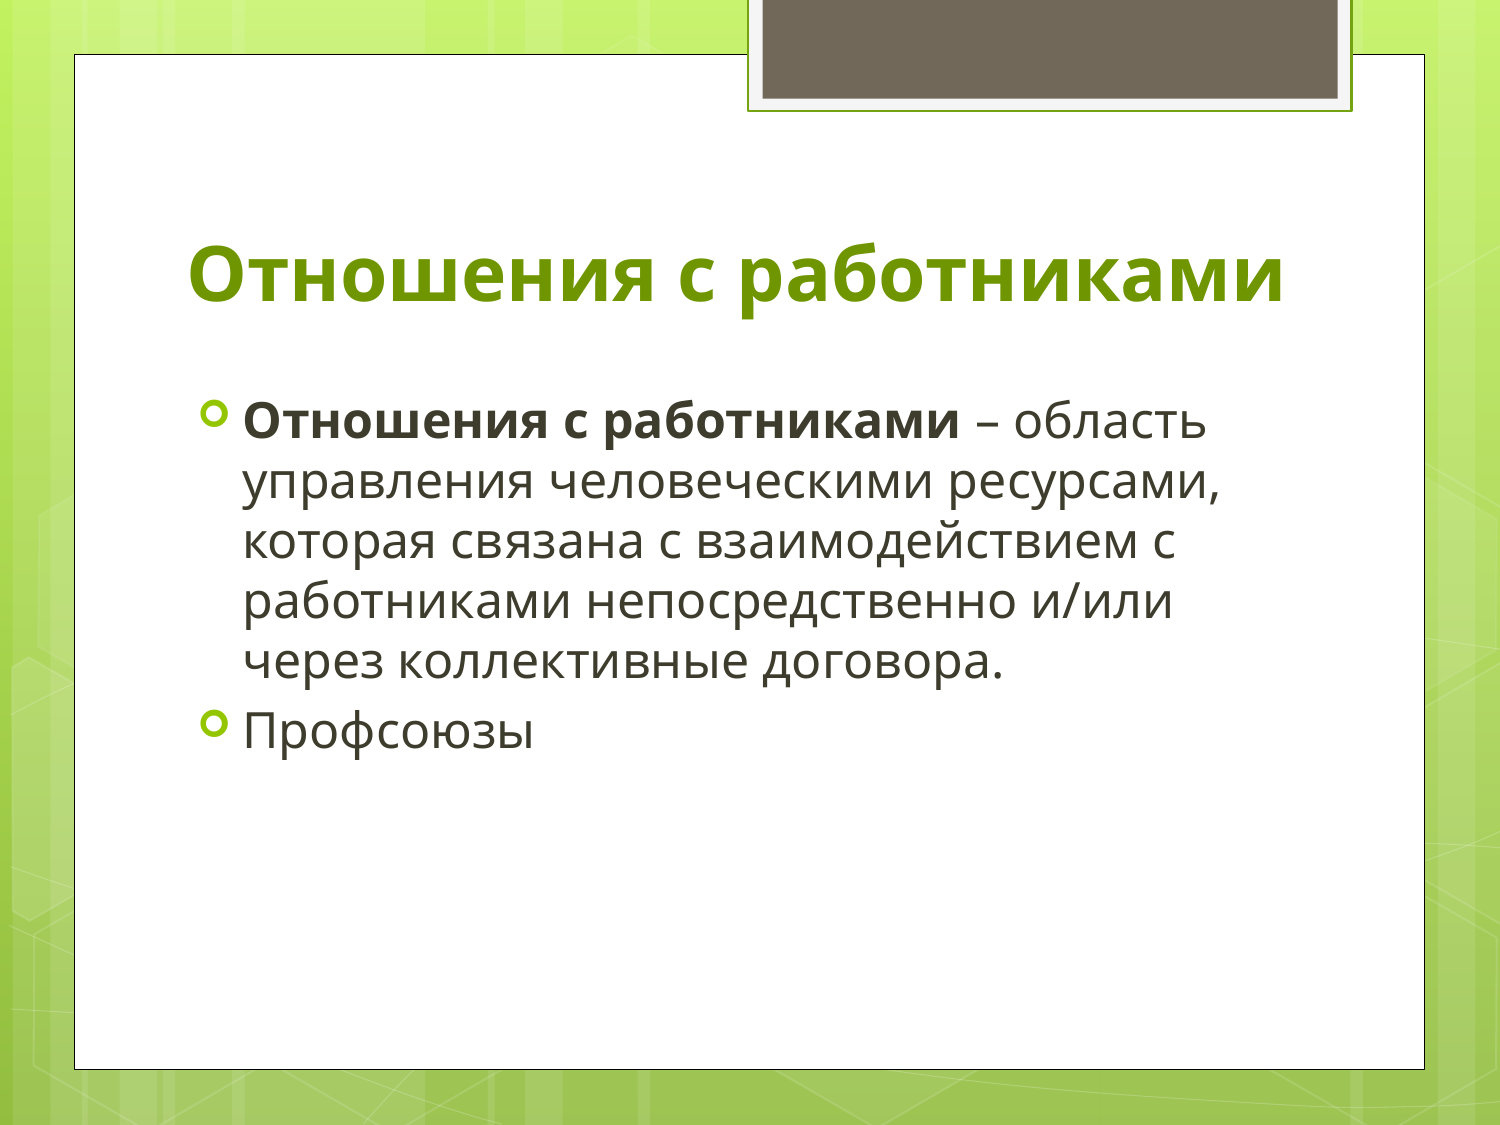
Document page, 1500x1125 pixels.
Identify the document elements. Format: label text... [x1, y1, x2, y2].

title Отношения с работниками [171, 137, 1324, 325]
list Отношения с работниками – область управления человеческими ресурсами, которая связана с взаимодействием с работниками непосредственно и/или через коллективные договора. Профсоюзы [171, 381, 1283, 957]
